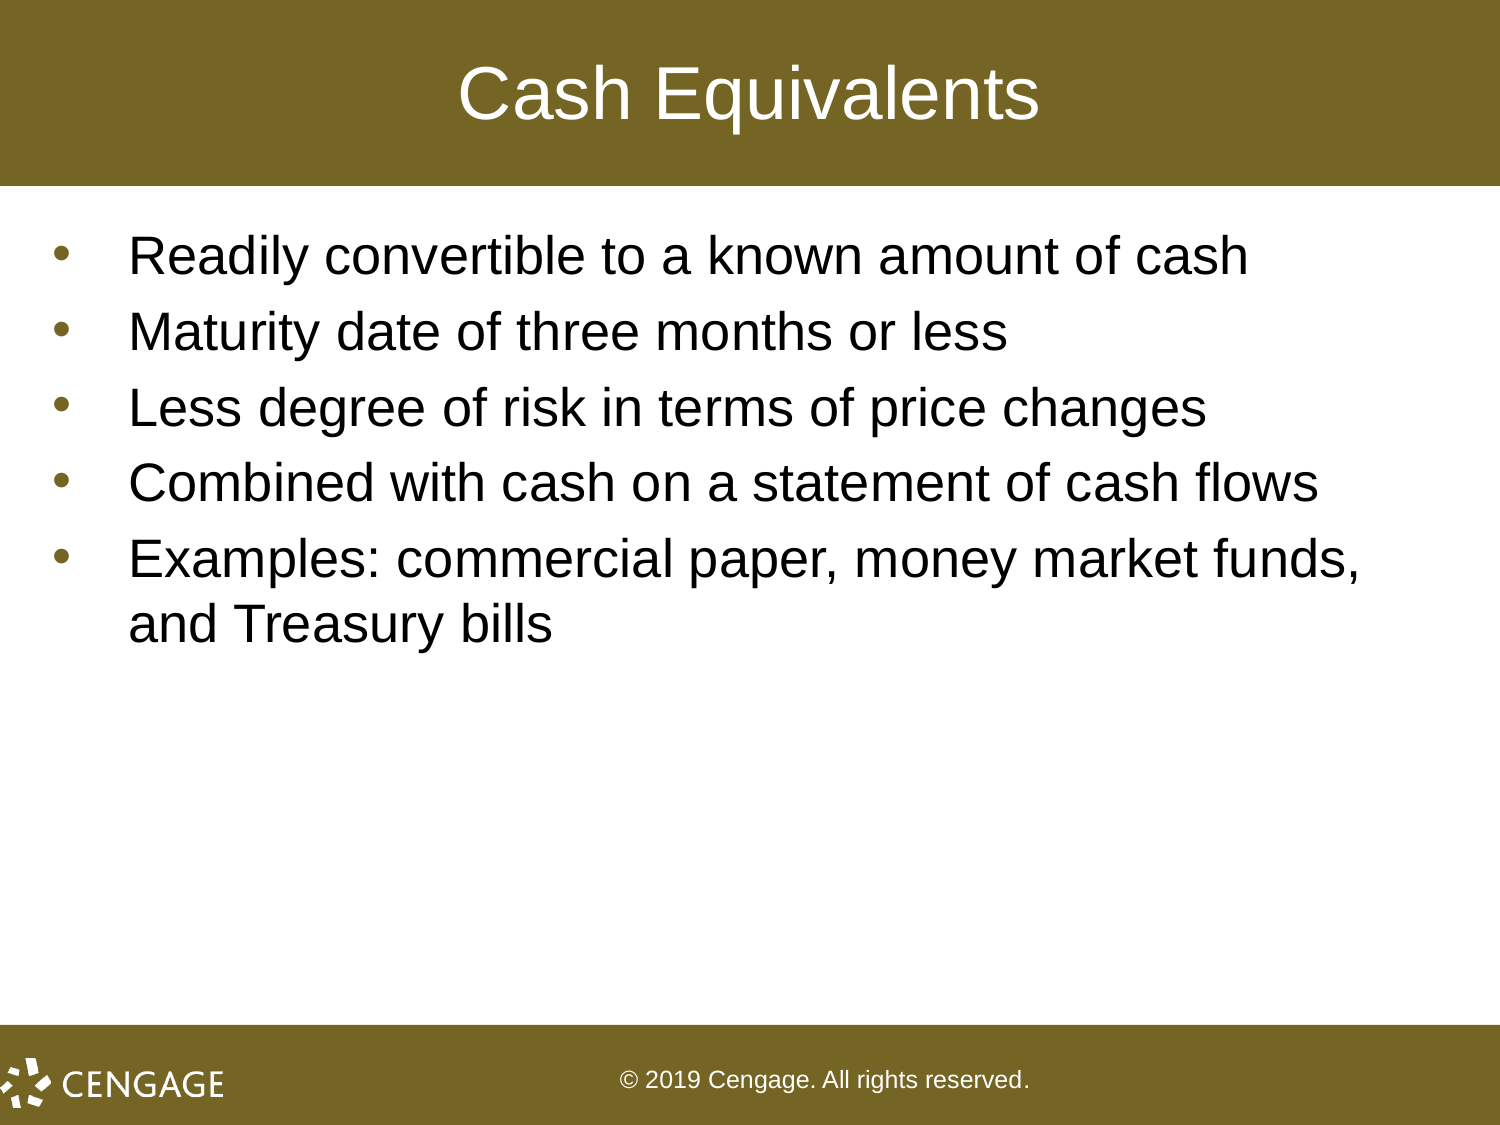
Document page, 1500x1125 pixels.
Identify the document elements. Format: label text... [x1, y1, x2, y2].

title Cash Equivalents [7, 4, 1493, 175]
list Readily convertible to a known amount of cash Maturity date of three months or less Less degree of risk in terms of price changes Combined with cash on a statement of cash flows Examples: commercial paper, money market funds, and Treasury bills [37, 212, 1475, 966]
picture [0, 1058, 223, 1108]
